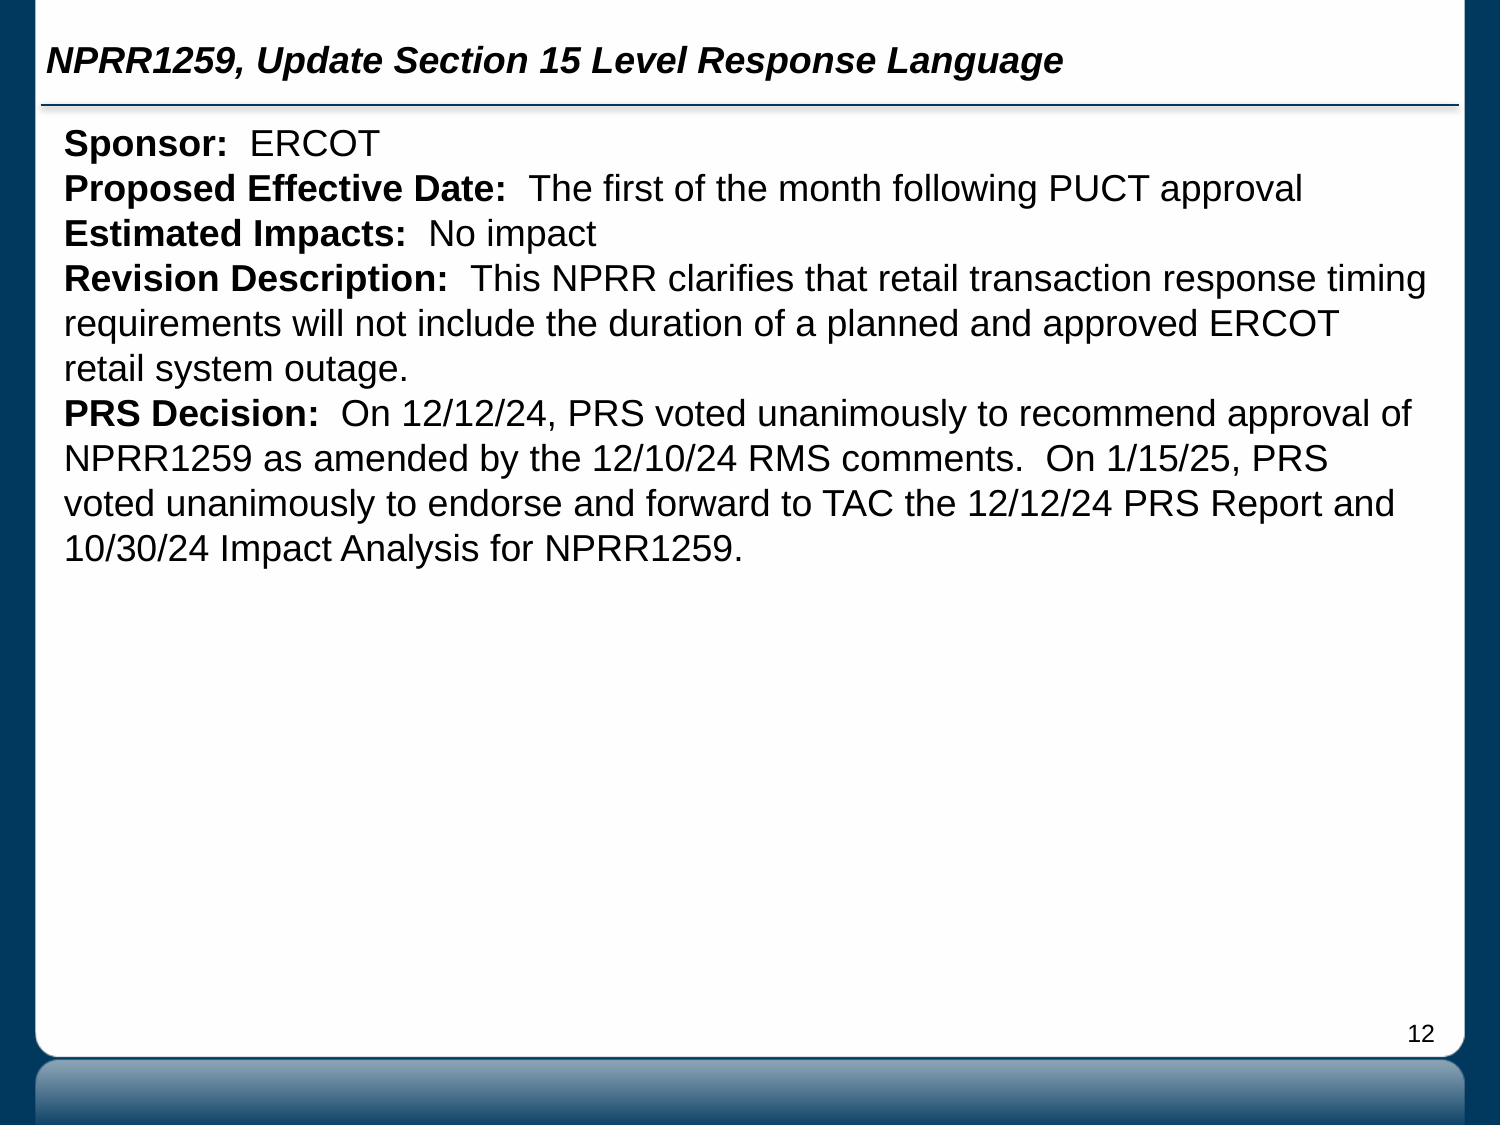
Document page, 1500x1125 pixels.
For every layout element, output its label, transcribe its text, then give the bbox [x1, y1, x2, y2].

title NPRR1259, Update Section 15 Level Response Language [31, 20, 1464, 97]
text_box Sponsor: ERCOT Proposed Effective Date: The first of the month following PUCT approval Estimated Impacts: No impact Revision Description: This NPRR clarifies that retail transaction response timing requirements will not include the duration of a planned and approved ERCOT retail system outage. PRS Decision: On 12/12/24, PRS voted unanimously to recommend approval of NPRR1259 as amended by the 12/10/24 RMS comments. On 1/15/25, PRS voted unanimously to endorse and forward to TAC the 12/12/24 PRS Report and 10/30/24 Impact Analysis for NPRR1259. [11, 111, 1444, 576]
picture [35, 0, 1465, 1125]
